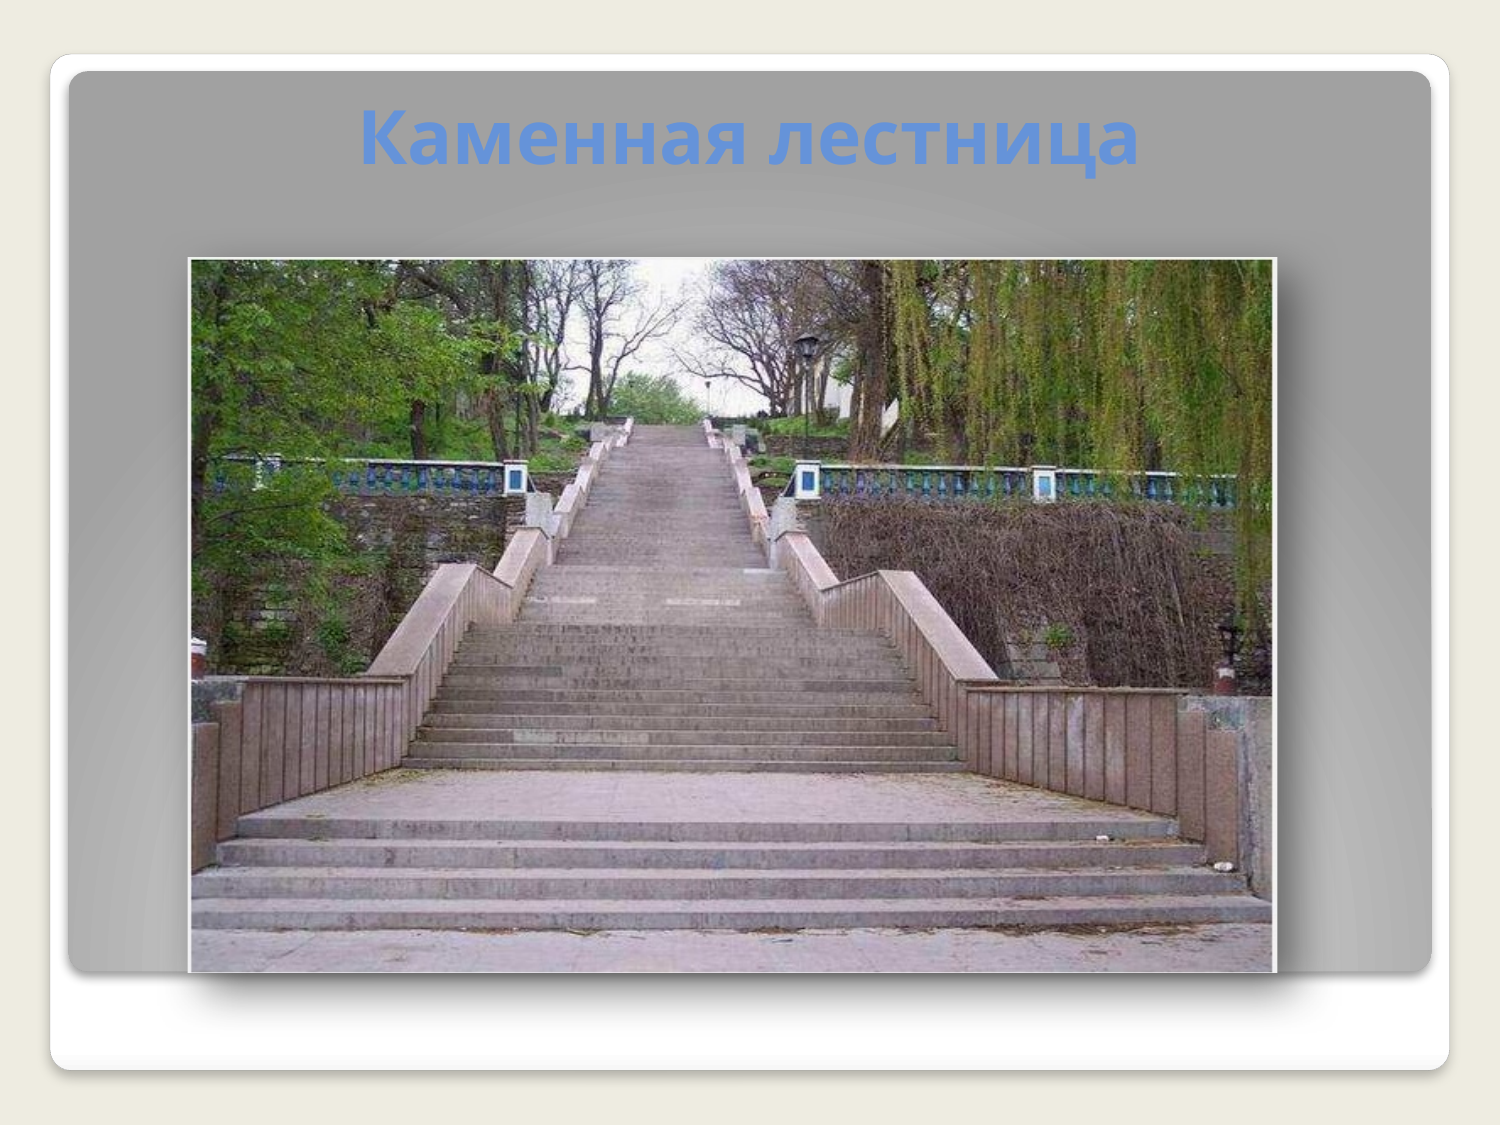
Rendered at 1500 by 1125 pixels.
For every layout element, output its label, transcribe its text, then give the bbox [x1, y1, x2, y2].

title Каменная лестница [112, 37, 1388, 188]
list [187, 257, 1278, 973]
